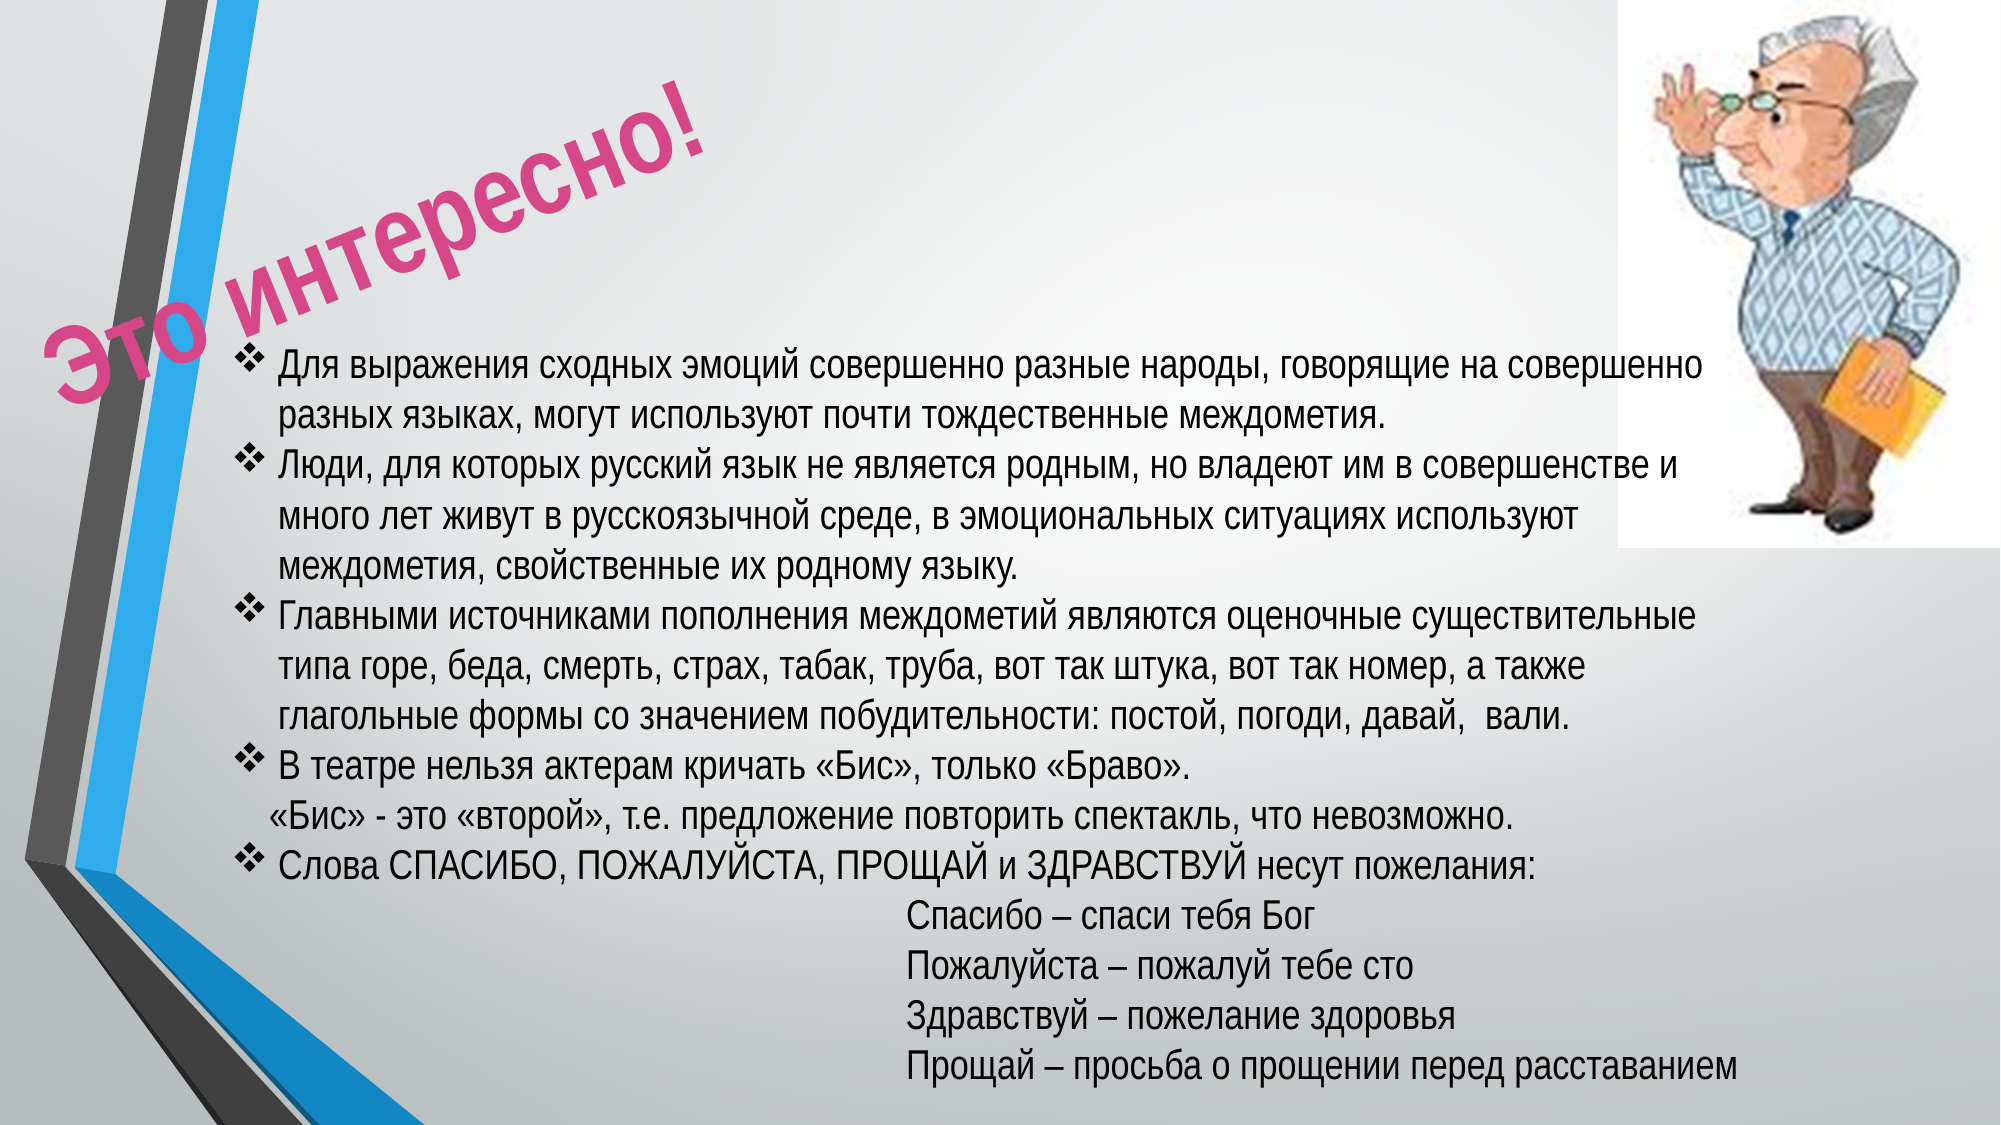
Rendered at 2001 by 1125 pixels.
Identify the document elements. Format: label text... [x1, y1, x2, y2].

text_box Для выражения сходных эмоций совершенно разные народы, говорящие на совершенно разных языках, могут используют почти тождественные междометия. Люди, для которых русский язык не является родным, но владеют им в совершенстве и много лет живут в русскоязычной среде, в эмоциональных ситуациях используют междометия, свойственные их родному языку. Главными источниками пополнения междометий являются оценочные существительные типа горе, беда, смерть, страх, табак, труба, вот так штука, вот так номер, а также глагольные формы со значением побудительности: постой, погоди, давай, вали. В театре нельзя актерам кричать «Бис», только «Браво». «Бис» - это «второй», т.е. предложение повторить спектакль, что невозможно. Слова СПАСИБО, ПОЖАЛУЙСТА, ПРОЩАЙ и ЗДРАВСТВУЙ несут пожелания: Спасибо – спаси тебя Бог Пожалуйста – пожалуй тебе сто Здравствуй – пожелание здоровья Прощай – просьба о прощении перед расставанием [216, 329, 1764, 1095]
text_box Это интересно! [4, 21, 762, 446]
picture [1618, 0, 2000, 549]
